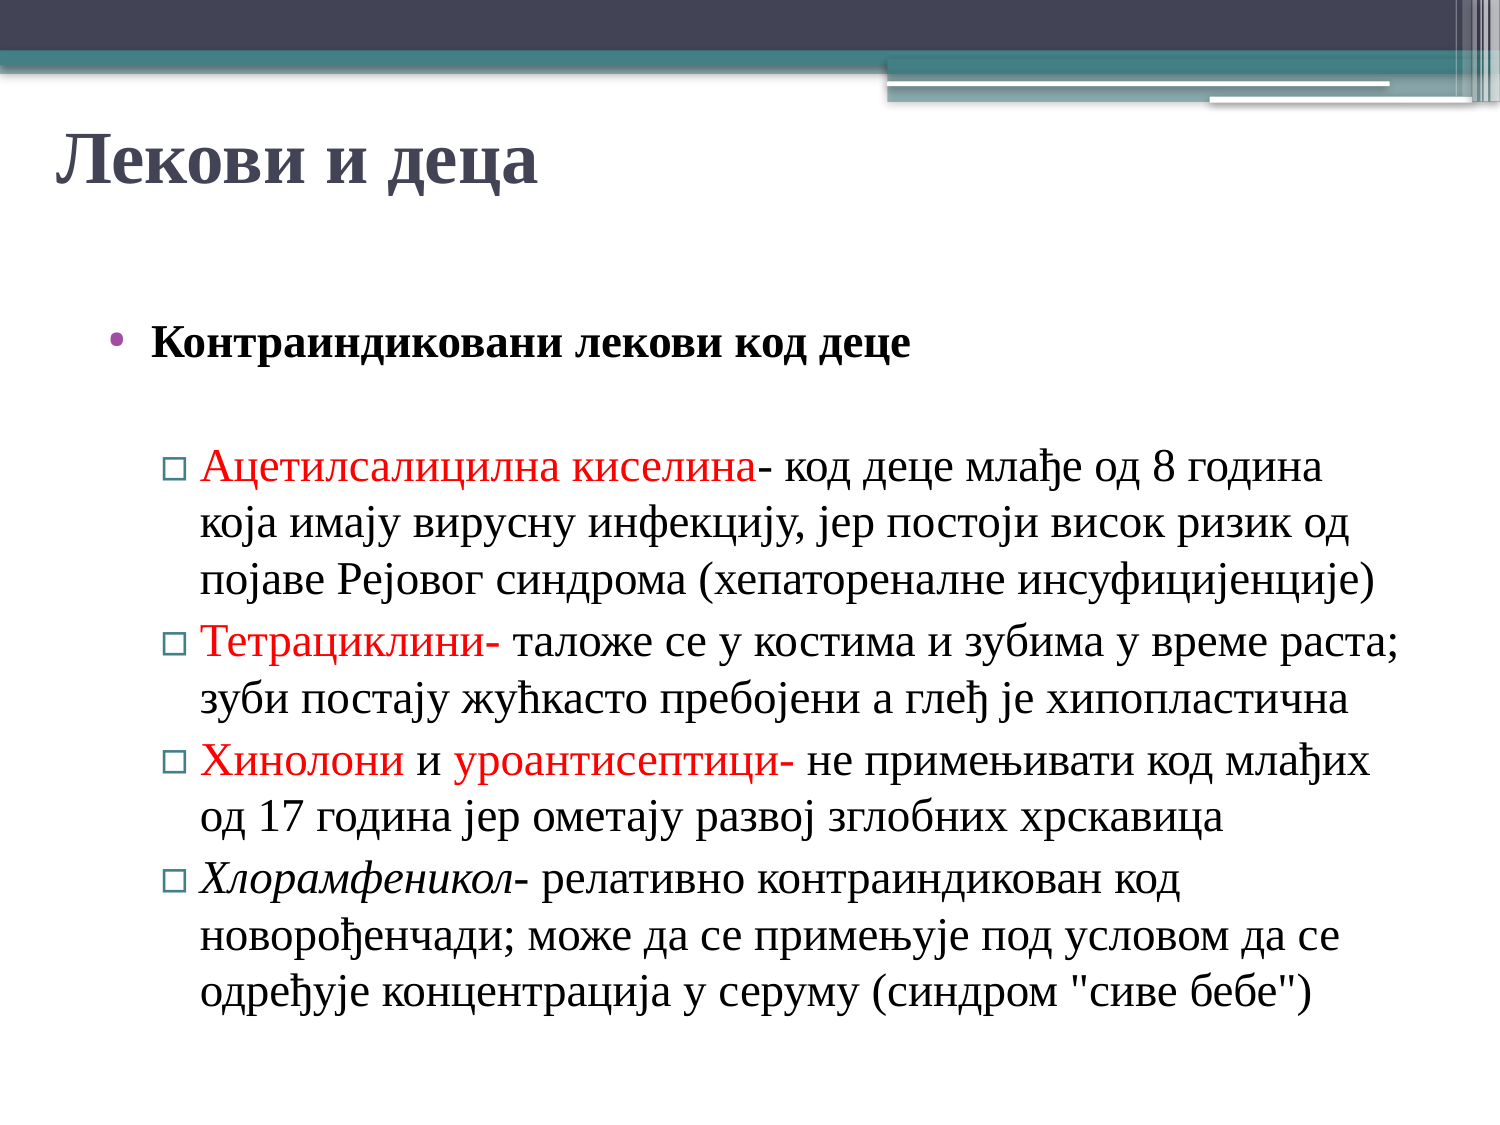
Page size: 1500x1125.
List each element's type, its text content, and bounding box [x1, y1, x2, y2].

list Контраиндиковани лекови код деце Ацетилсалицилна киселина- код деце млађе од 8 година која имају вирусну инфекцију, јер постоји висок ризик од појаве Рејовог синдрома (хепатореналне инсуфицијенције) Тетрациклини- таложе се у костима и зубима у време раста; зуби постају жућкасто пребојени а глеђ је хипопластична Хинолони и уроантисептици- не примењивати код млађих од 17 година јер ометају развој зглобних хрскавица Хлорамфеникол- релативно контраиндикован код новорођенчади; може да се примењује под условом да се одређује концентрација у серуму (синдром "сиве бебе") [74, 302, 1426, 1079]
title Лекови и деца [40, 66, 1392, 242]
